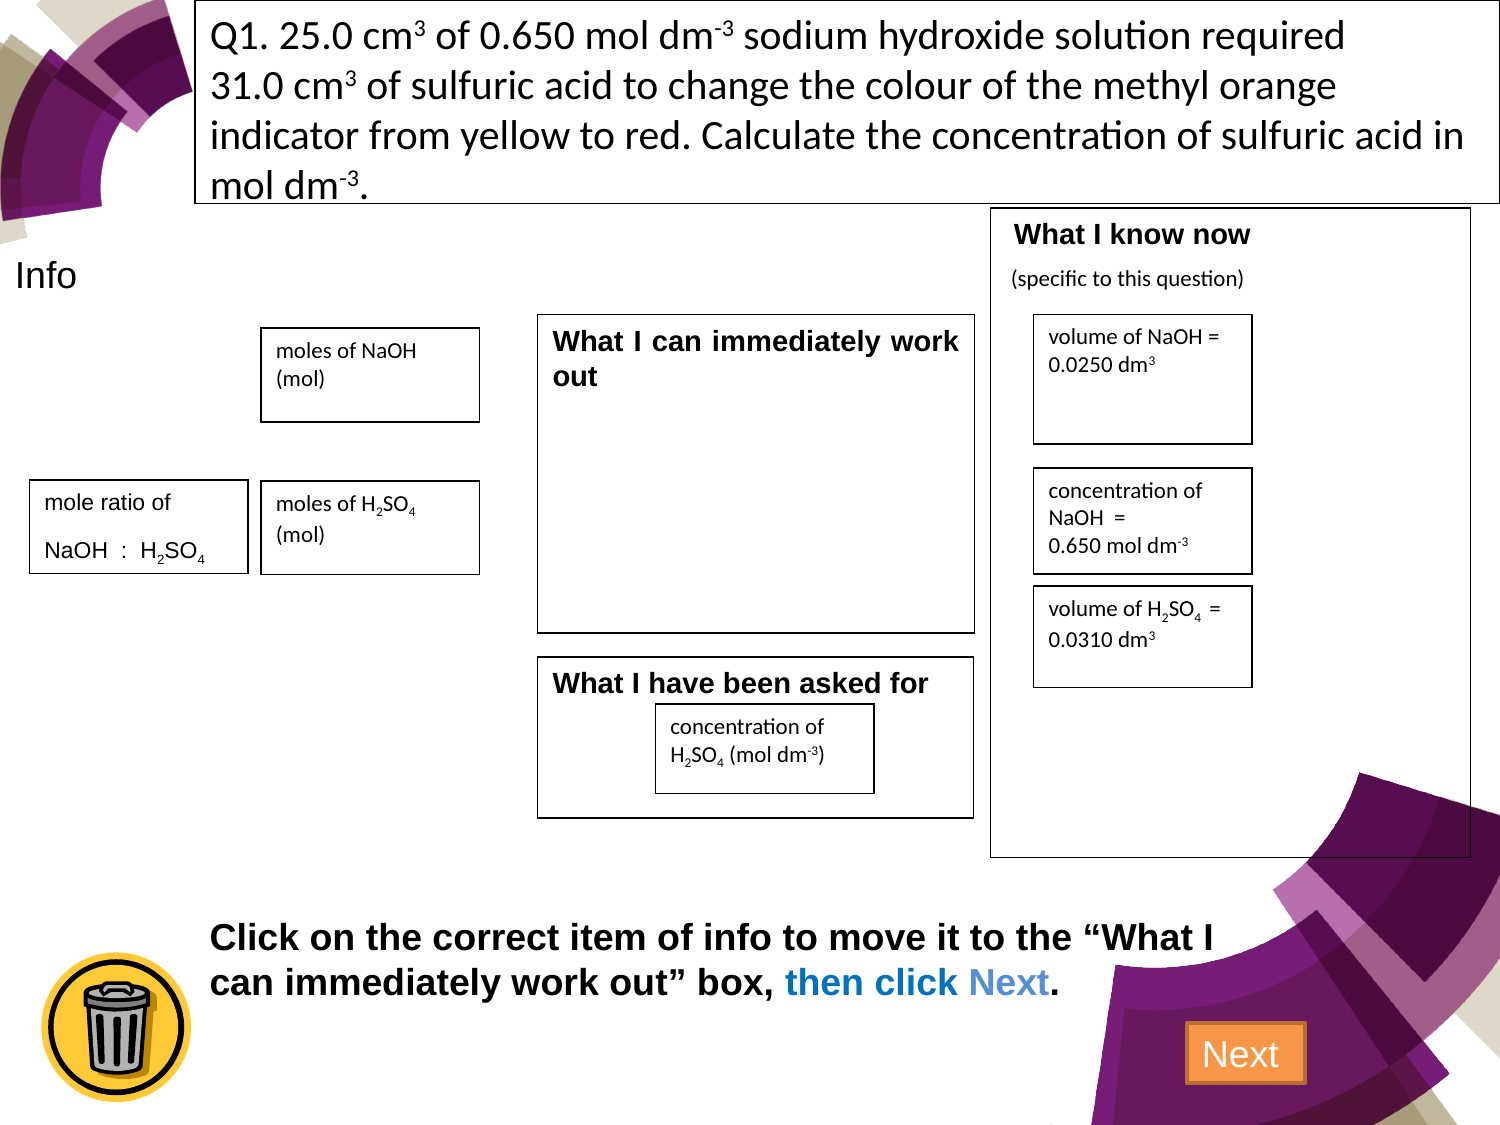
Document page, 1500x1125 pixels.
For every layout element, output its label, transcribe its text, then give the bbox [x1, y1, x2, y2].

picture [41, 952, 192, 1103]
text_box moles of NaOH (mol) [260, 328, 480, 422]
text_box What I know now (specific to this question) [990, 208, 1471, 858]
text_box concentration of NaOH = 0.650 mol dm-3 [1033, 468, 1253, 575]
text_box Q1. 25.0 cm3 of 0.650 mol dm-3 sodium hydroxide solution required 31.0 cm3 of sulfuric acid to change the colour of the methyl orange indicator from yellow to red. Calculate the concentration of sulfuric acid in mol dm-3.. [194, 0, 1500, 204]
text_box moles of H2SO4 (mol) [260, 480, 480, 575]
picture [1009, 716, 1500, 1125]
text_box volume of NaOH = 0.0250 dm3 [1033, 314, 1253, 445]
text_box Info [0, 243, 520, 304]
text_box Click on the correct item of info to move it to the “What I can immediately work out” box, then click Next. [194, 905, 1235, 1010]
text_box mole ratio of NaOH : H2SO4 [29, 479, 249, 574]
text_box volume of H2SO4 = 0.0310 dm3 [1033, 586, 1253, 688]
picture [0, 0, 219, 243]
text_box Next [1185, 1021, 1307, 1085]
text_box concentration of H2SO4 (mol dm-3) [655, 704, 875, 794]
text_box What I can immediately work out [537, 314, 975, 634]
text_box What I have been asked for [537, 656, 974, 819]
